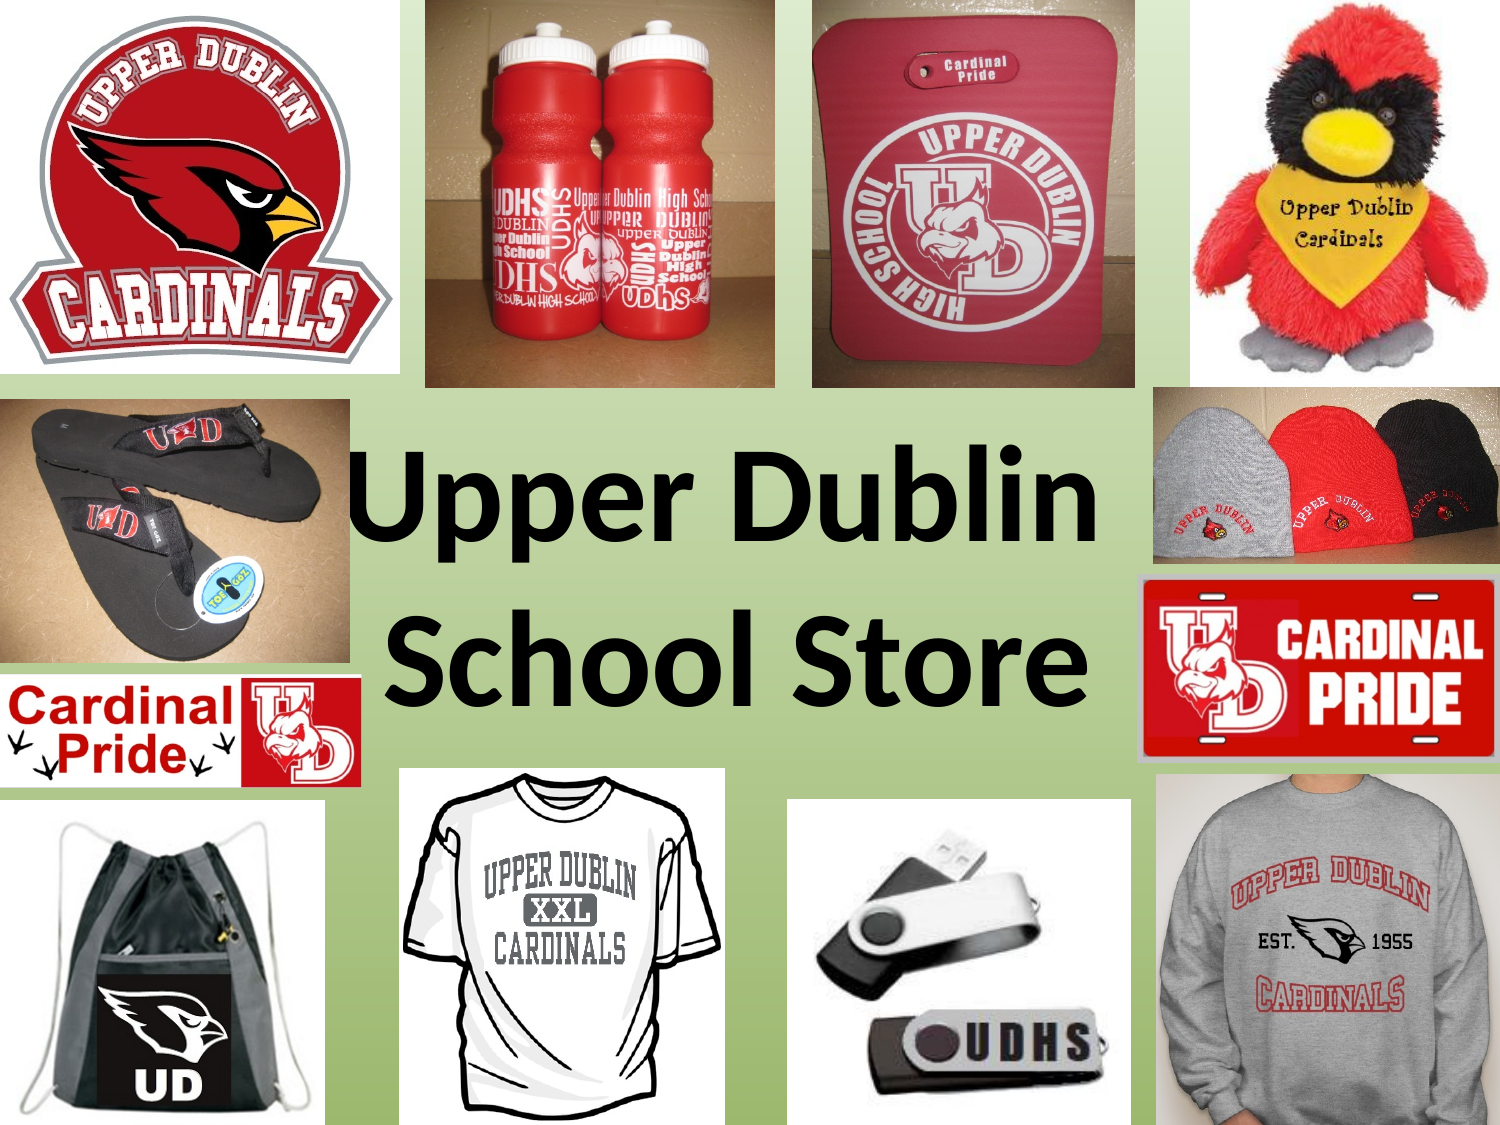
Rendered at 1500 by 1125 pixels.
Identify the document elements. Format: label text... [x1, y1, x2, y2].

picture [0, 399, 351, 663]
picture [424, 0, 776, 388]
picture [399, 768, 726, 1125]
picture [812, 0, 1135, 388]
title Upper Dublin School Store [348, 450, 1152, 688]
picture [1137, 574, 1500, 763]
picture [1156, 774, 1500, 1125]
picture [0, 800, 326, 1125]
picture [0, 674, 362, 788]
picture [1152, 0, 1500, 564]
picture [0, 0, 401, 374]
picture [787, 799, 1131, 1125]
